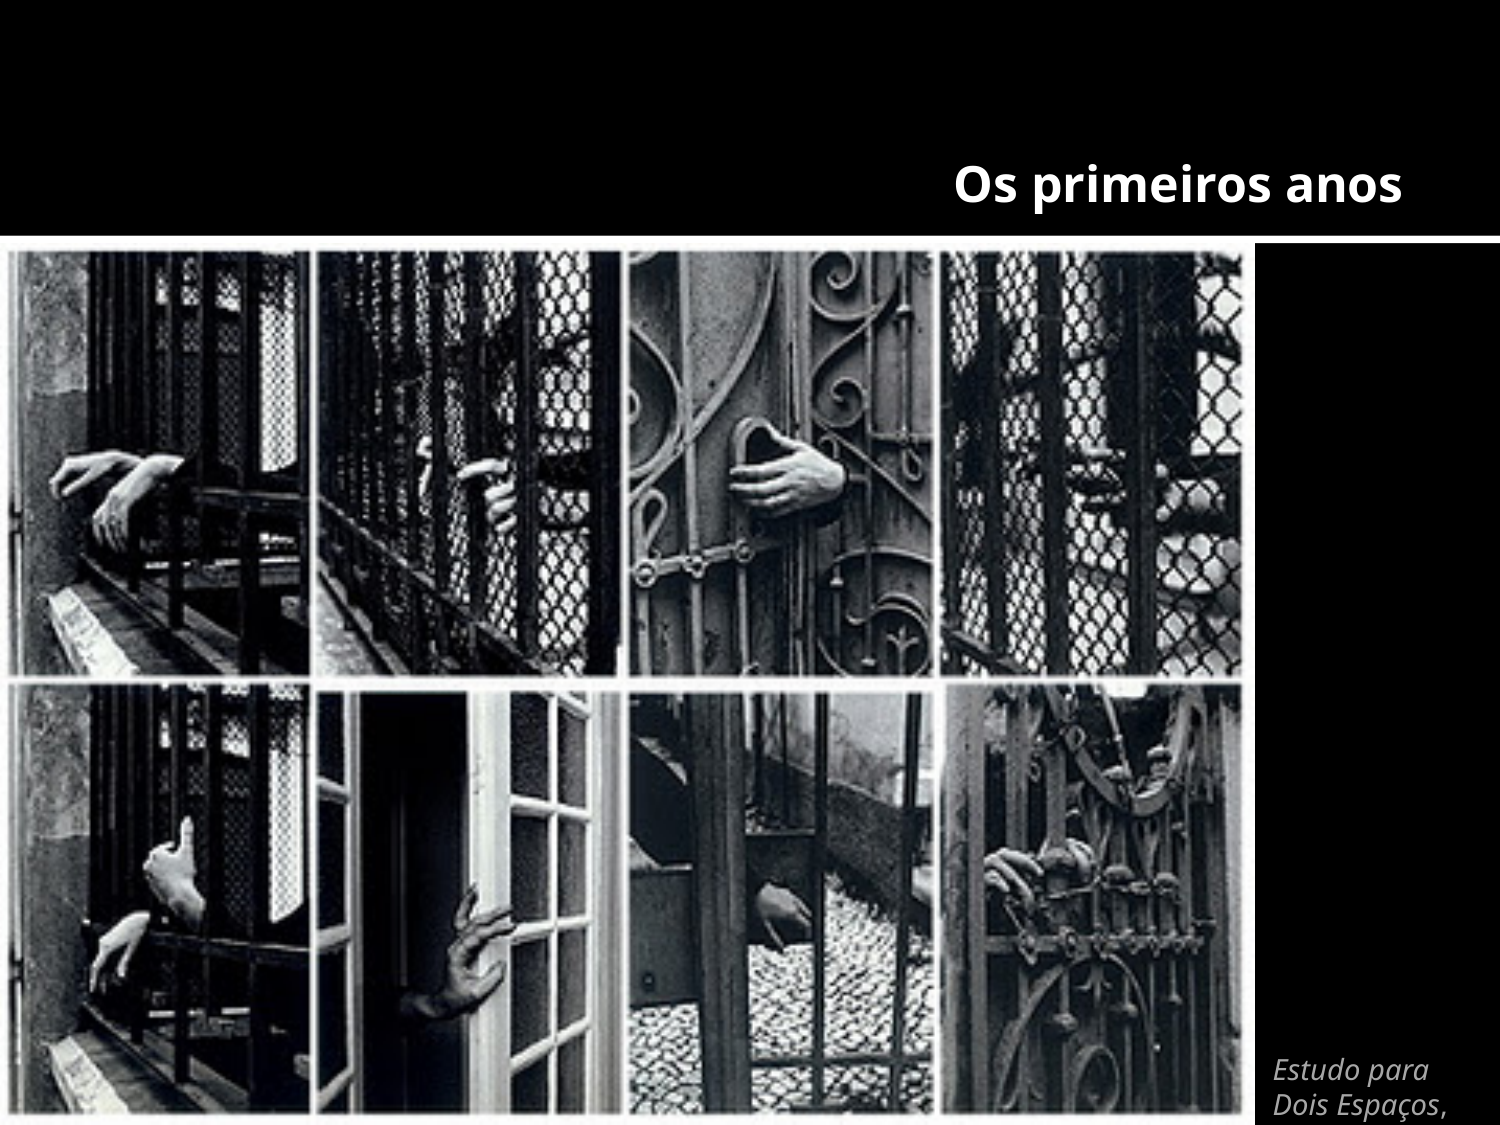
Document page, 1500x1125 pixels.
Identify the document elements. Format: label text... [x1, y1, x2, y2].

picture [0, 243, 1255, 1125]
text_box Estudo para Dois Espaços, 1977 [1260, 1043, 1489, 1125]
text_box Os primeiros anos [560, 125, 1412, 239]
